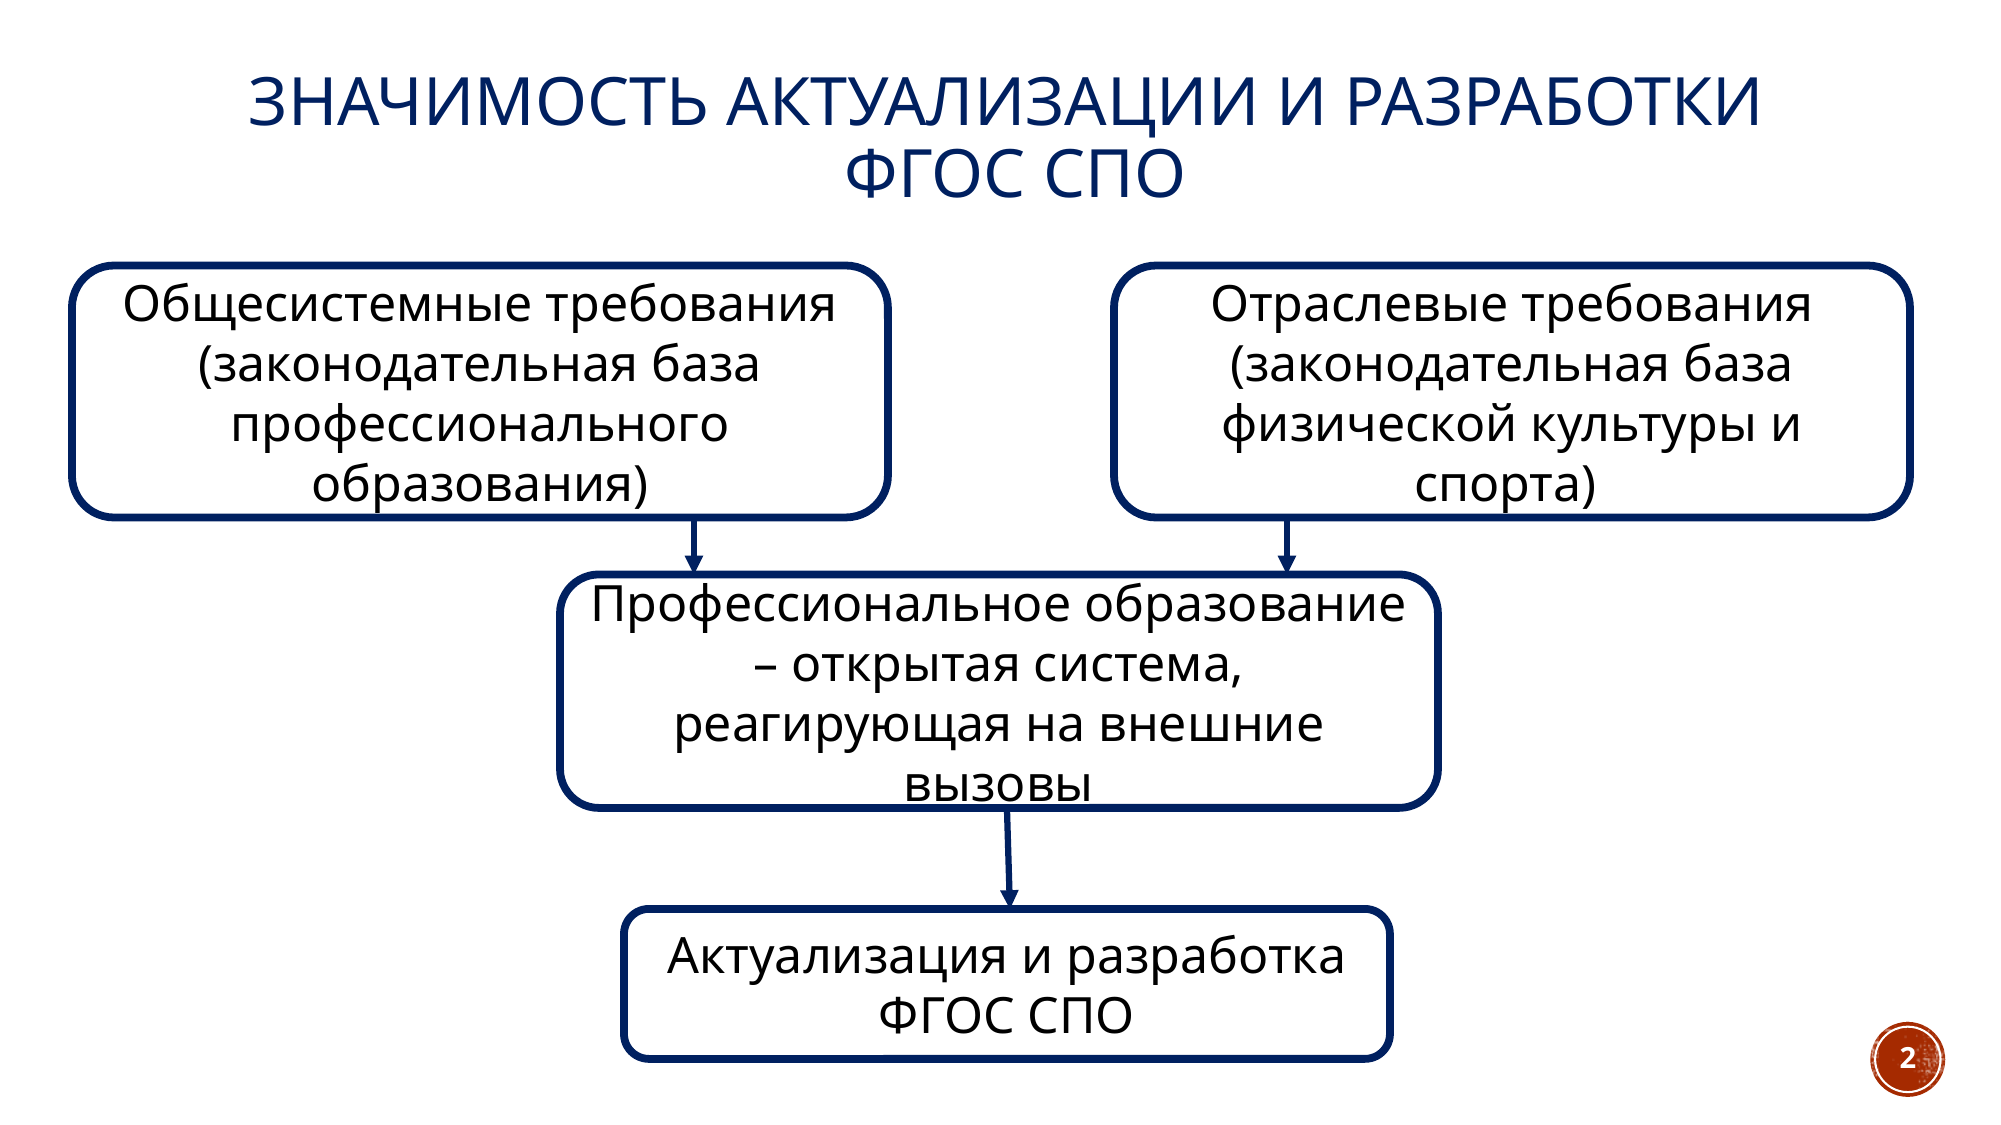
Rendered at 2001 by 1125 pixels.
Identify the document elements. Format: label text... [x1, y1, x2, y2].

text_box Профессиональное образование – открытая система, реагирующая на внешние вызовы [558, 573, 1440, 809]
text_box Отраслевые требования (законодательная база физической культуры и спорта) [1112, 264, 1912, 519]
text_box Актуализация и разработка ФГОС СПО [622, 907, 1392, 1060]
title Значимость Актуализации и разработки ФГОС СПО [185, 57, 1829, 221]
text_box Общесистемные требования (законодательная база профессионального образования) [70, 264, 889, 519]
slide_number 2 [1855, 1028, 1961, 1089]
